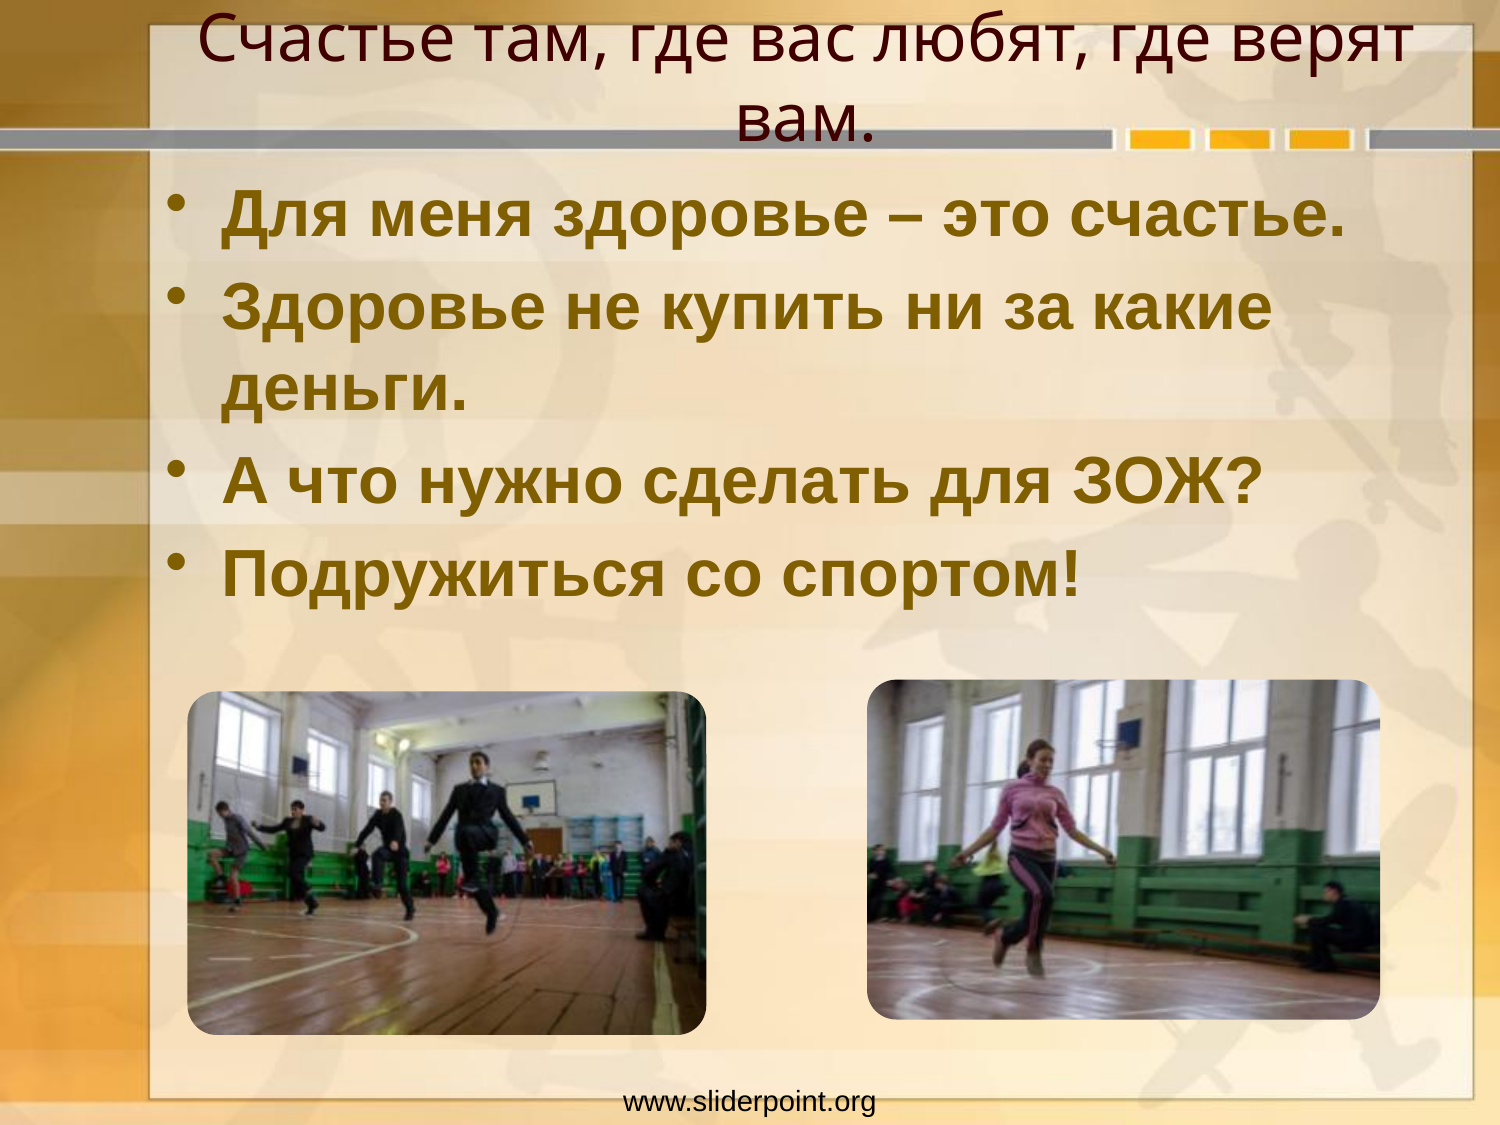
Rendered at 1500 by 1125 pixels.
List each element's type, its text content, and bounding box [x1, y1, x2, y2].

footer www.sliderpoint.org [512, 1074, 988, 1125]
title Счастье там, где вас любят, где верят вам. [149, 0, 1463, 151]
list Для меня здоровье – это счастье. Здоровье не купить ни за какие деньги. А что нужно сделать для ЗОЖ? Подружиться со спортом! [149, 162, 1463, 657]
picture [0, 0, 1500, 1125]
